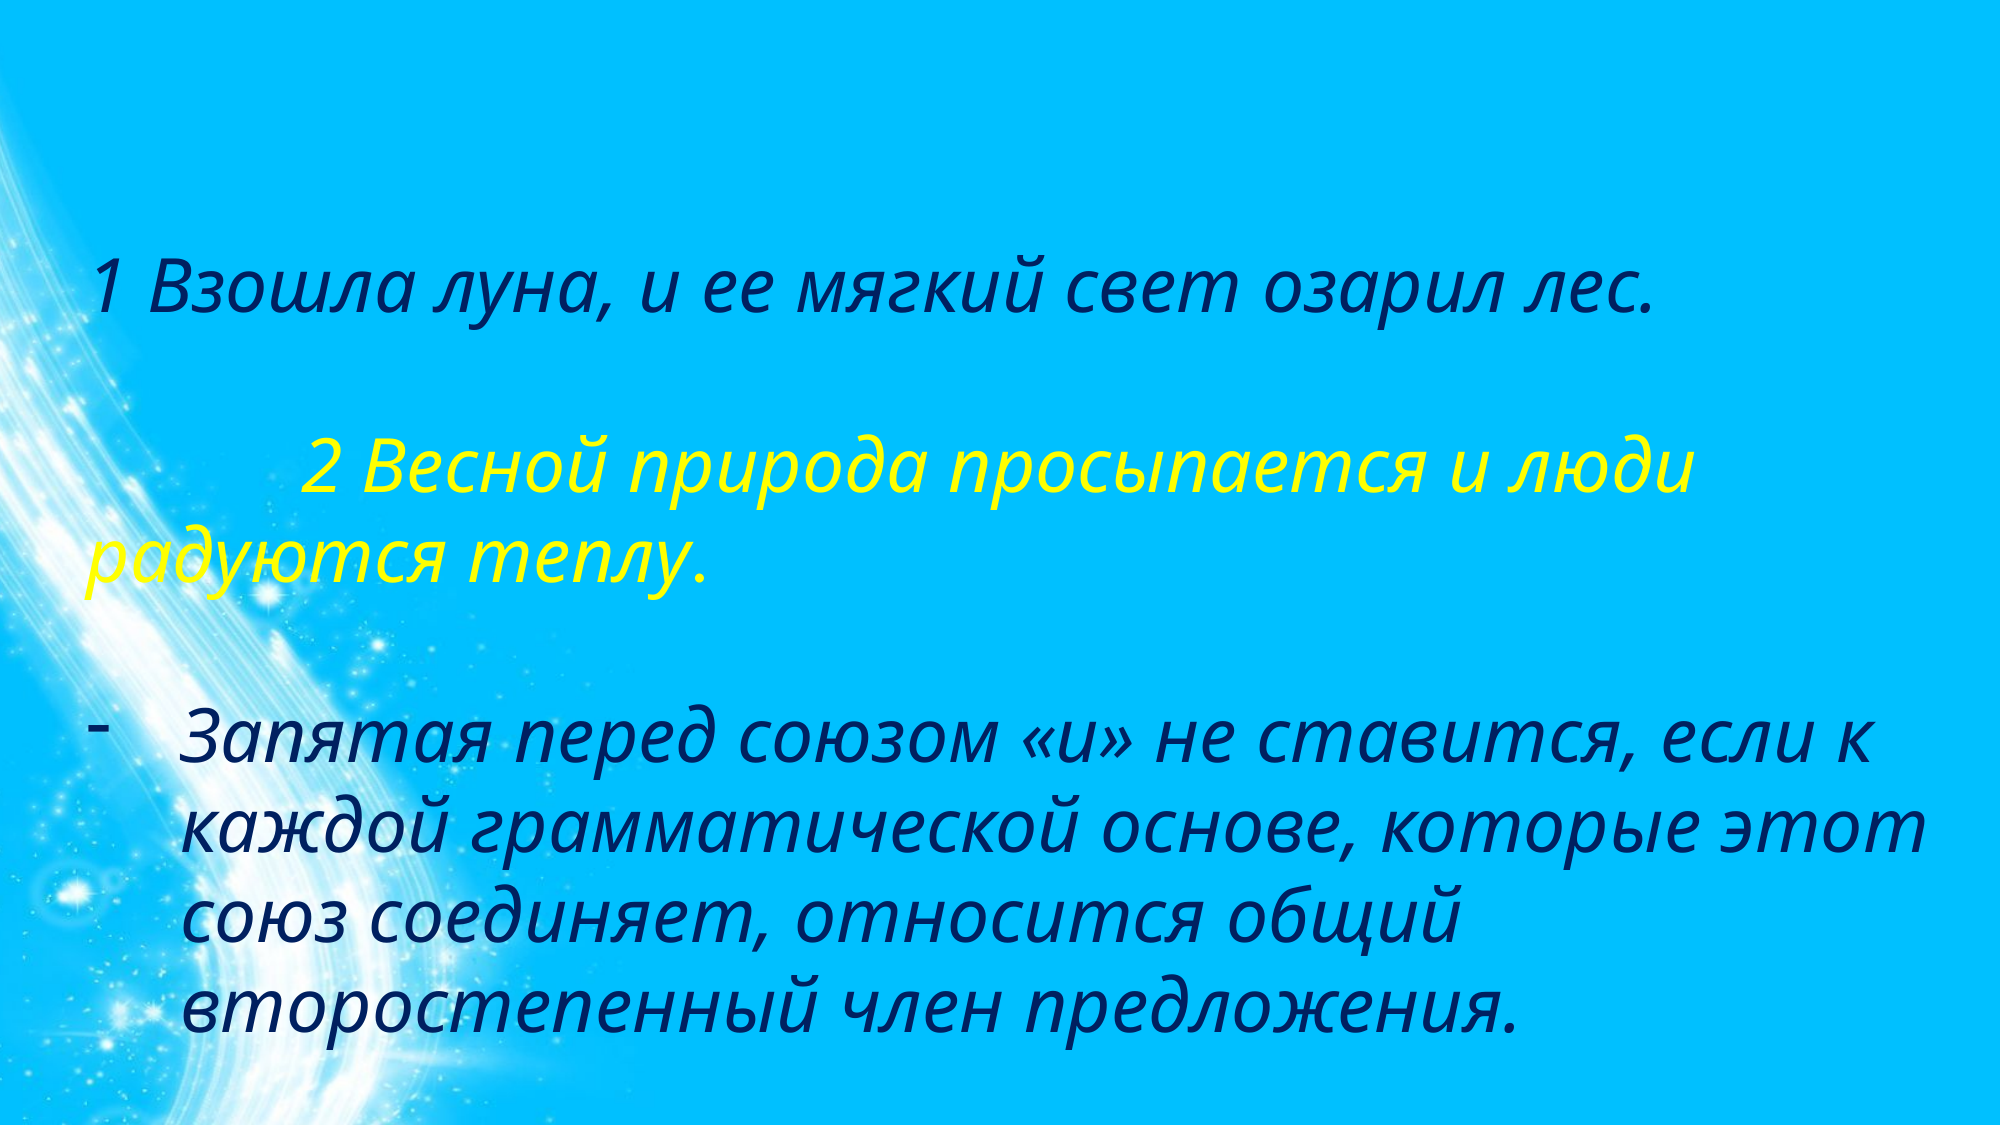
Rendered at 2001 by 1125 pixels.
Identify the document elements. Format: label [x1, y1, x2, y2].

list [0, 0, 2000, 1125]
